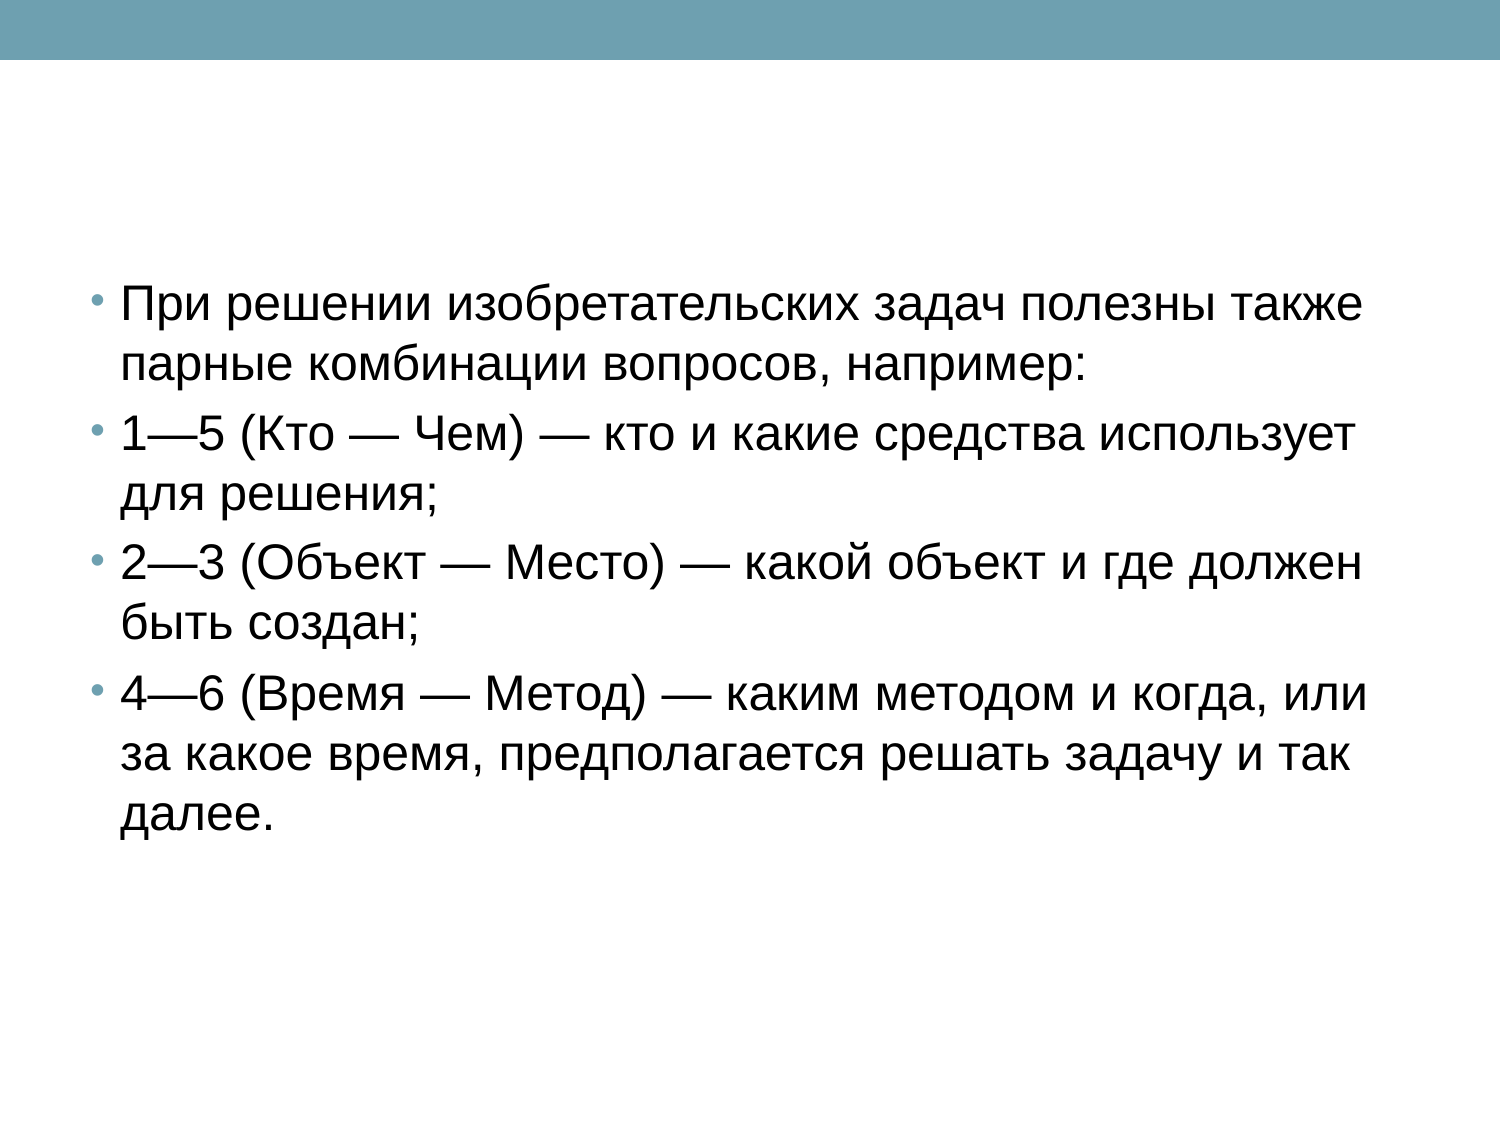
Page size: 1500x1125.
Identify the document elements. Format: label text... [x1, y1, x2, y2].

list При решении изобретательских задач полезны также парные комбинации вопросов, например: 1—5 (Кто — Чем) — кто и какие средства использует для решения; 2—3 (Объект — Место) — какой объект и где должен быть создан; 4—6 (Время — Метод) — каким методом и когда, или за какое время, предполагается решать задачу и так далее. [75, 262, 1425, 1063]
